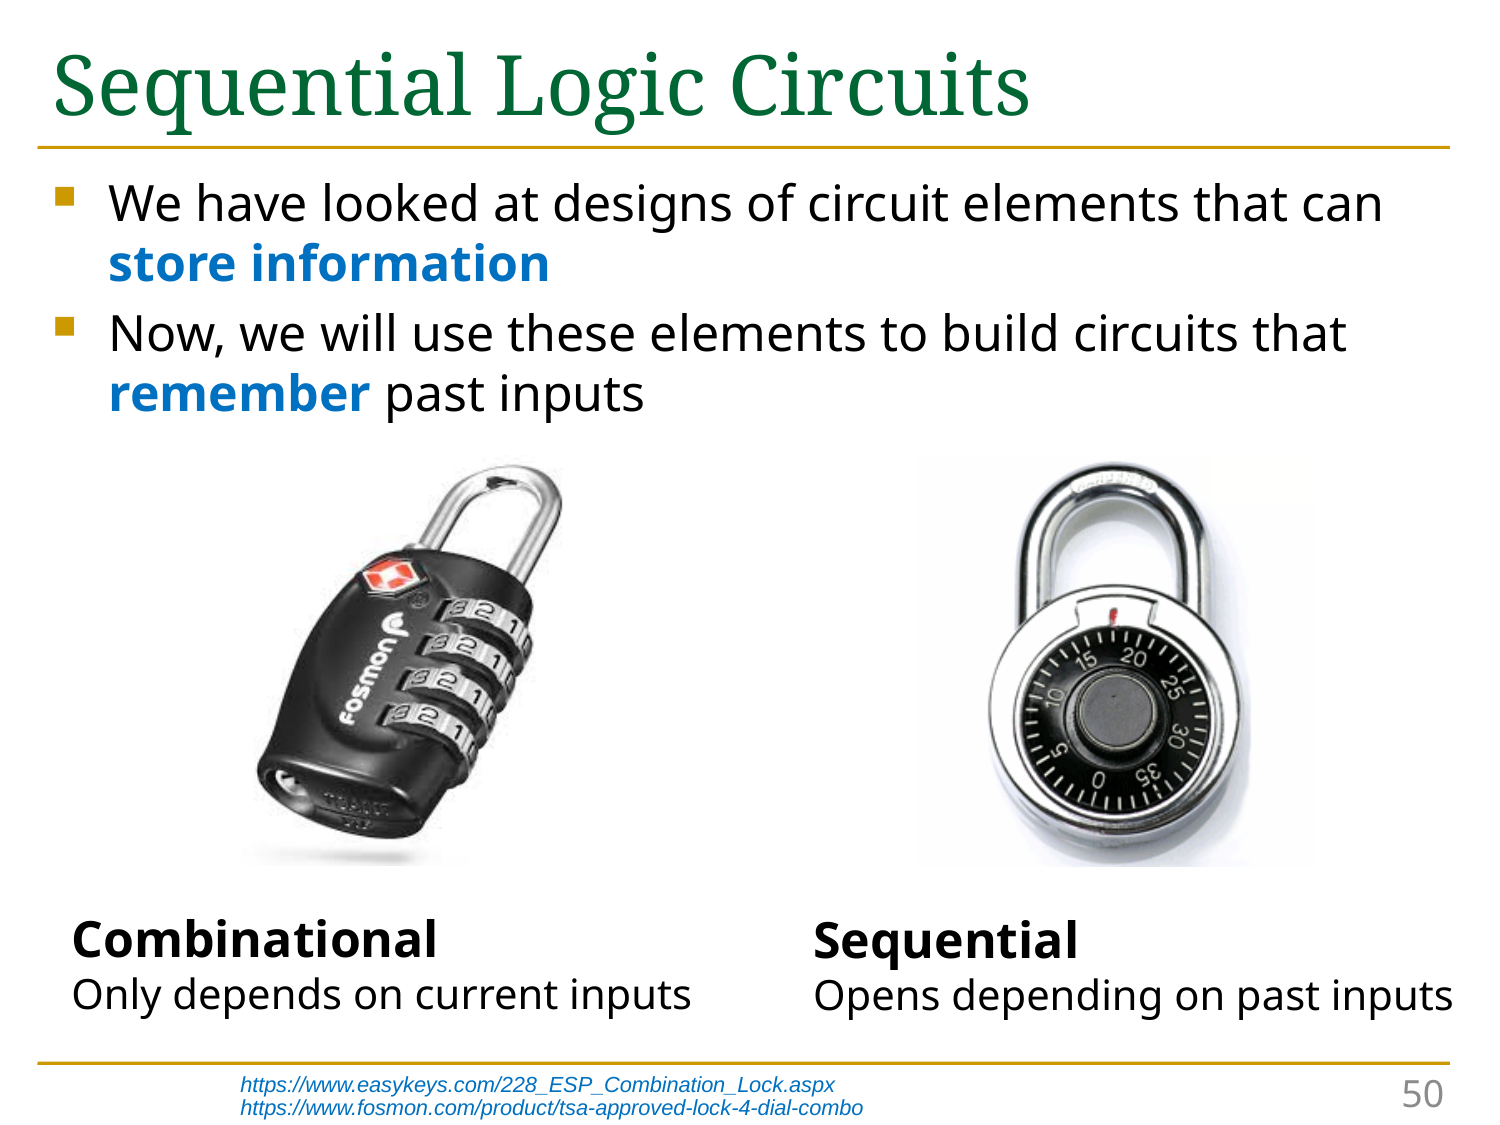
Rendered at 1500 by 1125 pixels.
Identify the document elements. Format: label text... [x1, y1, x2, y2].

text_box https://www.fosmon.com/product/tsa-approved-lock-4-dial-combo [225, 1086, 1313, 1125]
picture [241, 455, 584, 866]
picture [917, 455, 1316, 868]
title Sequential Logic Circuits [37, 24, 1450, 163]
slide_number 50 [1313, 1066, 1460, 1125]
text_box Combinational Only depends on current inputs [56, 900, 708, 1025]
list We have looked at designs of circuit elements that can store information Now, we will use these elements to build circuits that remember past inputs [37, 163, 1450, 1016]
text_box https://www.easykeys.com/228_ESP_Combination_Lock.aspx [225, 1063, 1313, 1086]
text_box Sequential Opens depending on past inputs [798, 901, 1469, 1027]
